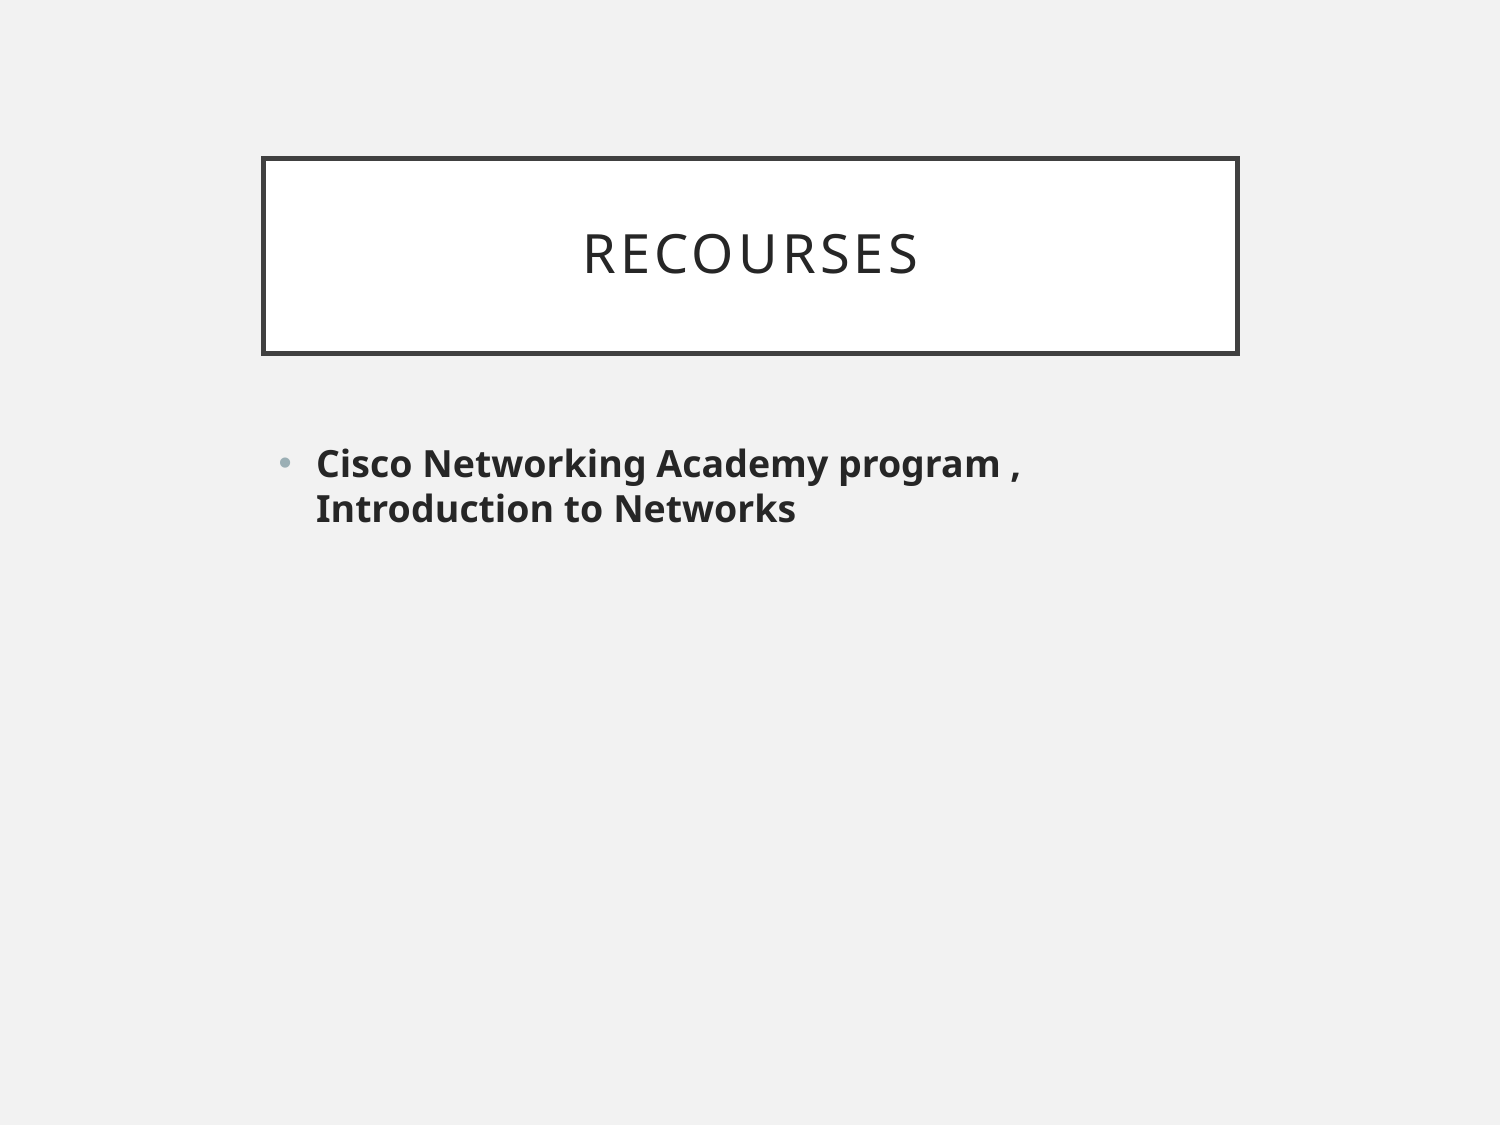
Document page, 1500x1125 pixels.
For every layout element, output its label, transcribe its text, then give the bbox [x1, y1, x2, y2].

list Cisco Networking Academy program , Introduction to Networks [263, 432, 1238, 942]
title Recourses [261, 156, 1240, 356]
